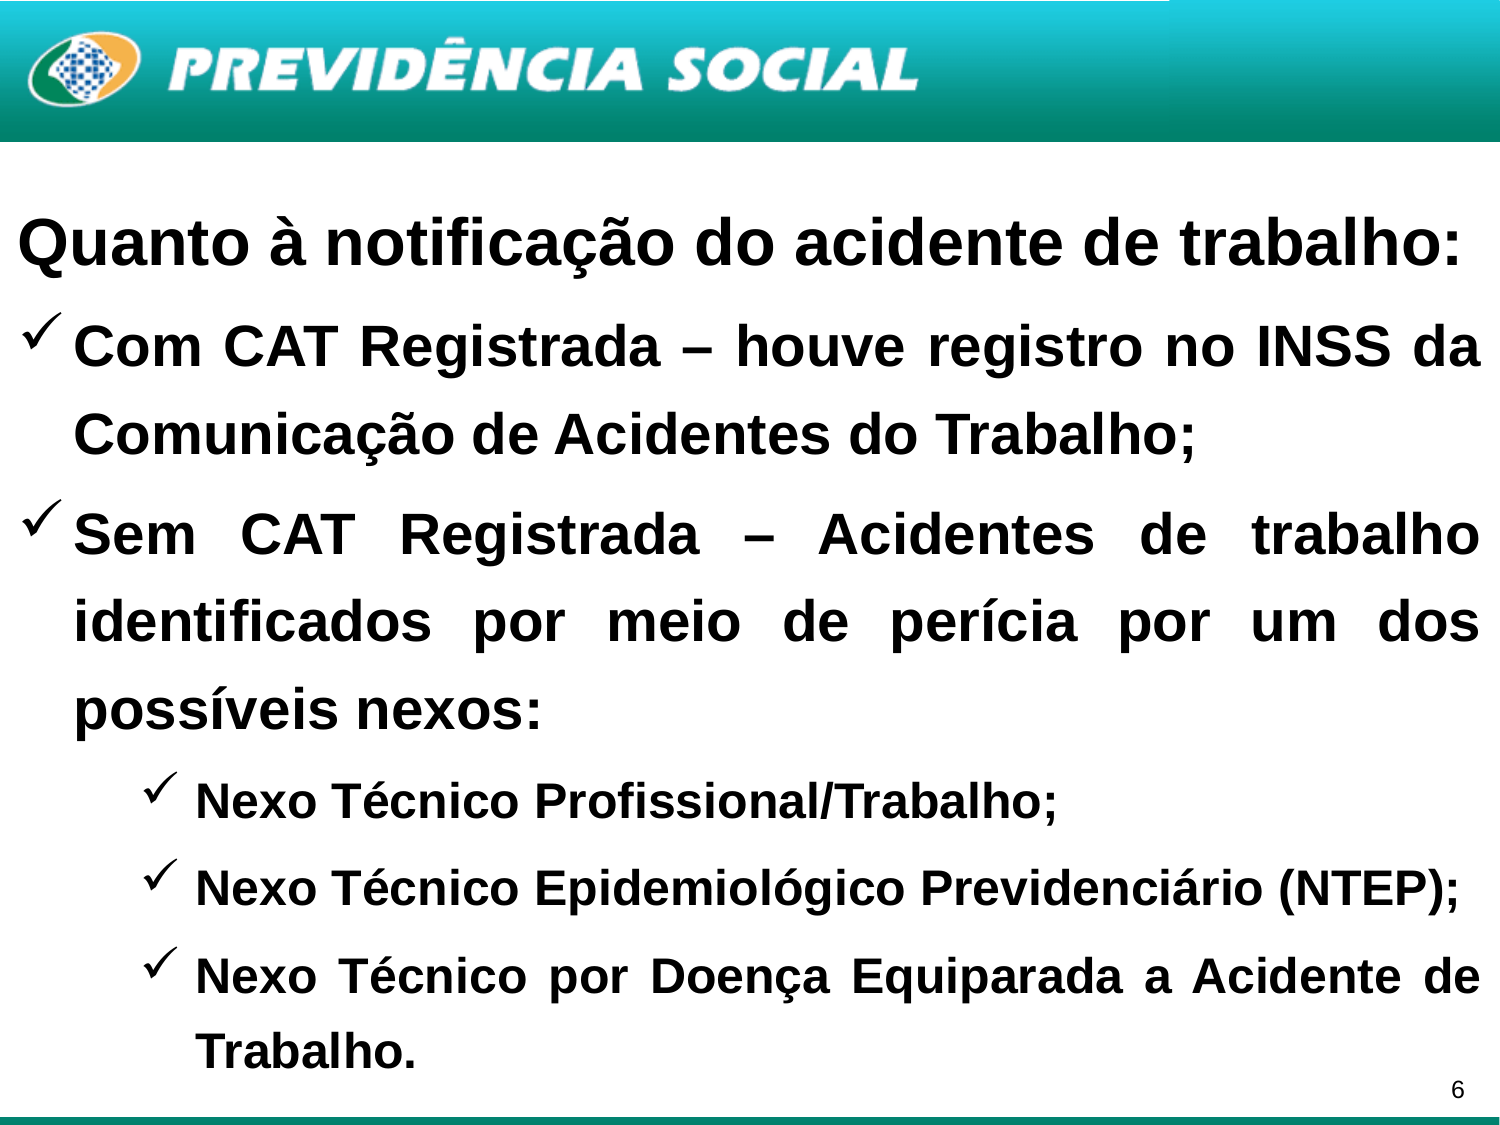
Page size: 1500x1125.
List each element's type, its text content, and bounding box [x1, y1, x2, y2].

picture [0, 1117, 1500, 1125]
picture [0, 0, 1500, 142]
text_box Quanto à notificação do acidente de trabalho: Com CAT Registrada – houve registro no INSS da Comunicação de Acidentes do Trabalho; Sem CAT Registrada – Acidentes de trabalho identificados por meio de perícia por um dos possíveis nexos: Nexo Técnico Profissional/Trabalho; Nexo Técnico Epidemiológico Previdenciário (NTEP); Nexo Técnico por Doença Equiparada a Acidente de Trabalho. [0, 160, 1500, 1085]
